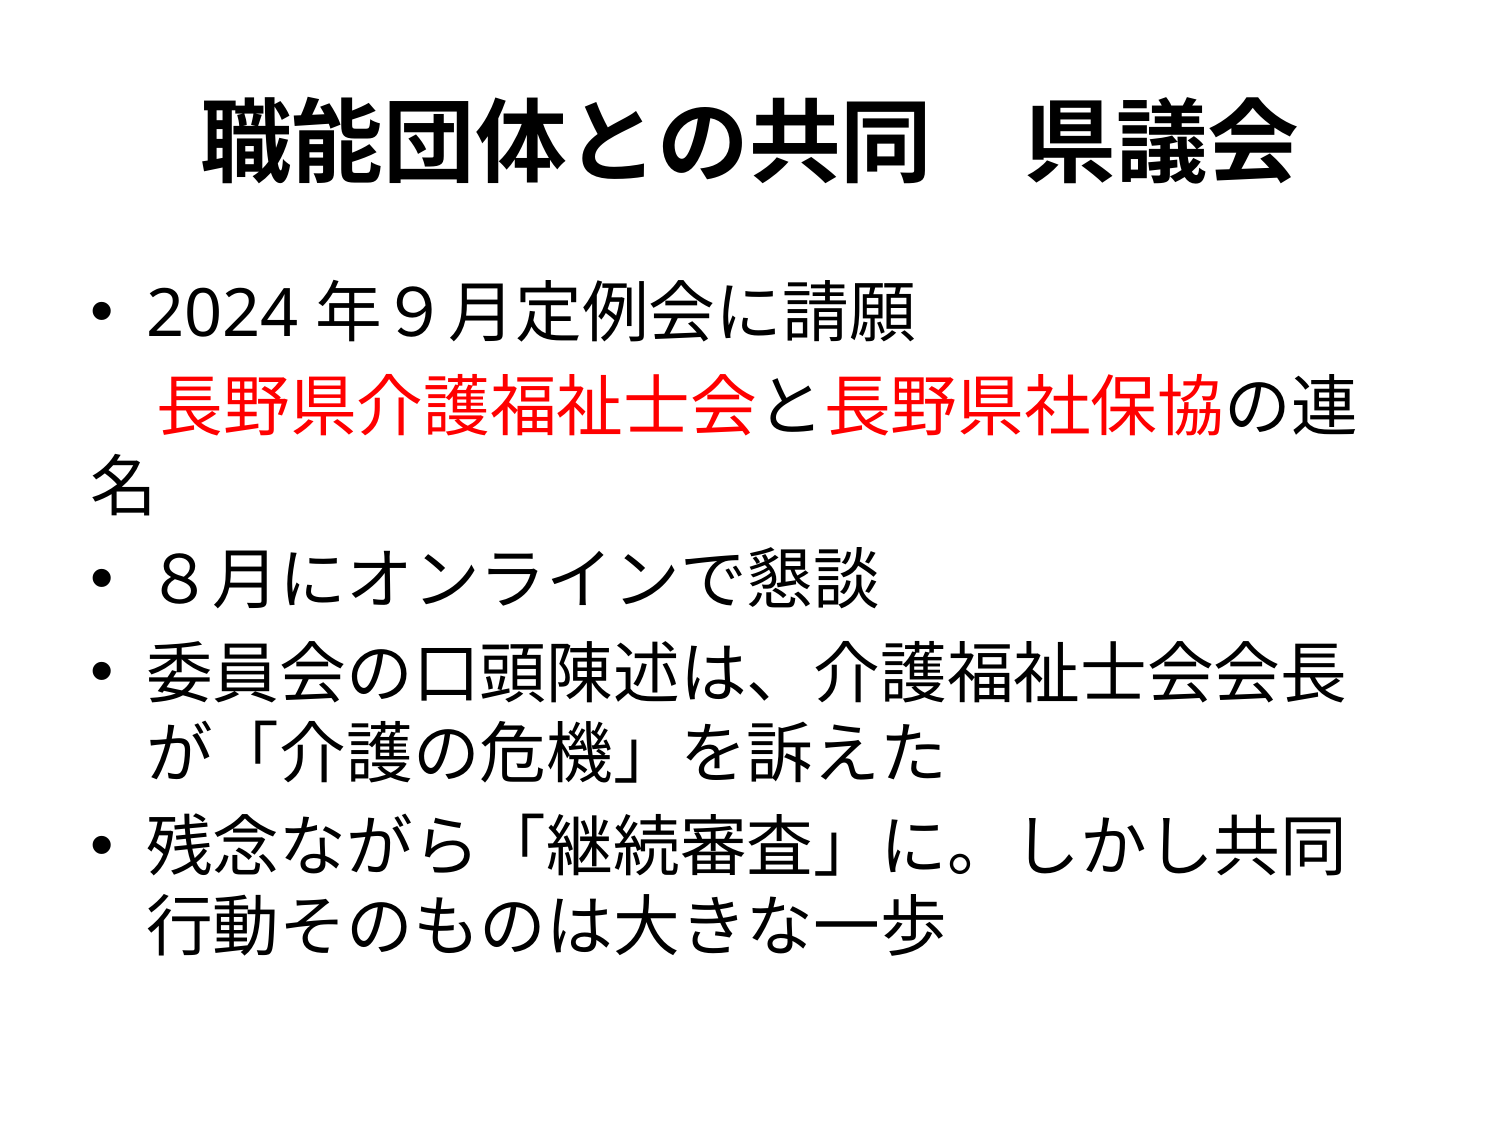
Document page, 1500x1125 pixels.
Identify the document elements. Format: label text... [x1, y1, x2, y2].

list 2024年９月定例会に請願 長野県介護福祉士会と長野県社保協の連名 ８月にオンラインで懇談 委員会の口頭陳述は、介護福祉士会会長が「介護の危機」を訴えた 残念ながら「継続審査」に。しかし共同行動そのものは大きな一歩 [75, 262, 1425, 1005]
title 職能団体との共同 県議会 [75, 45, 1425, 233]
